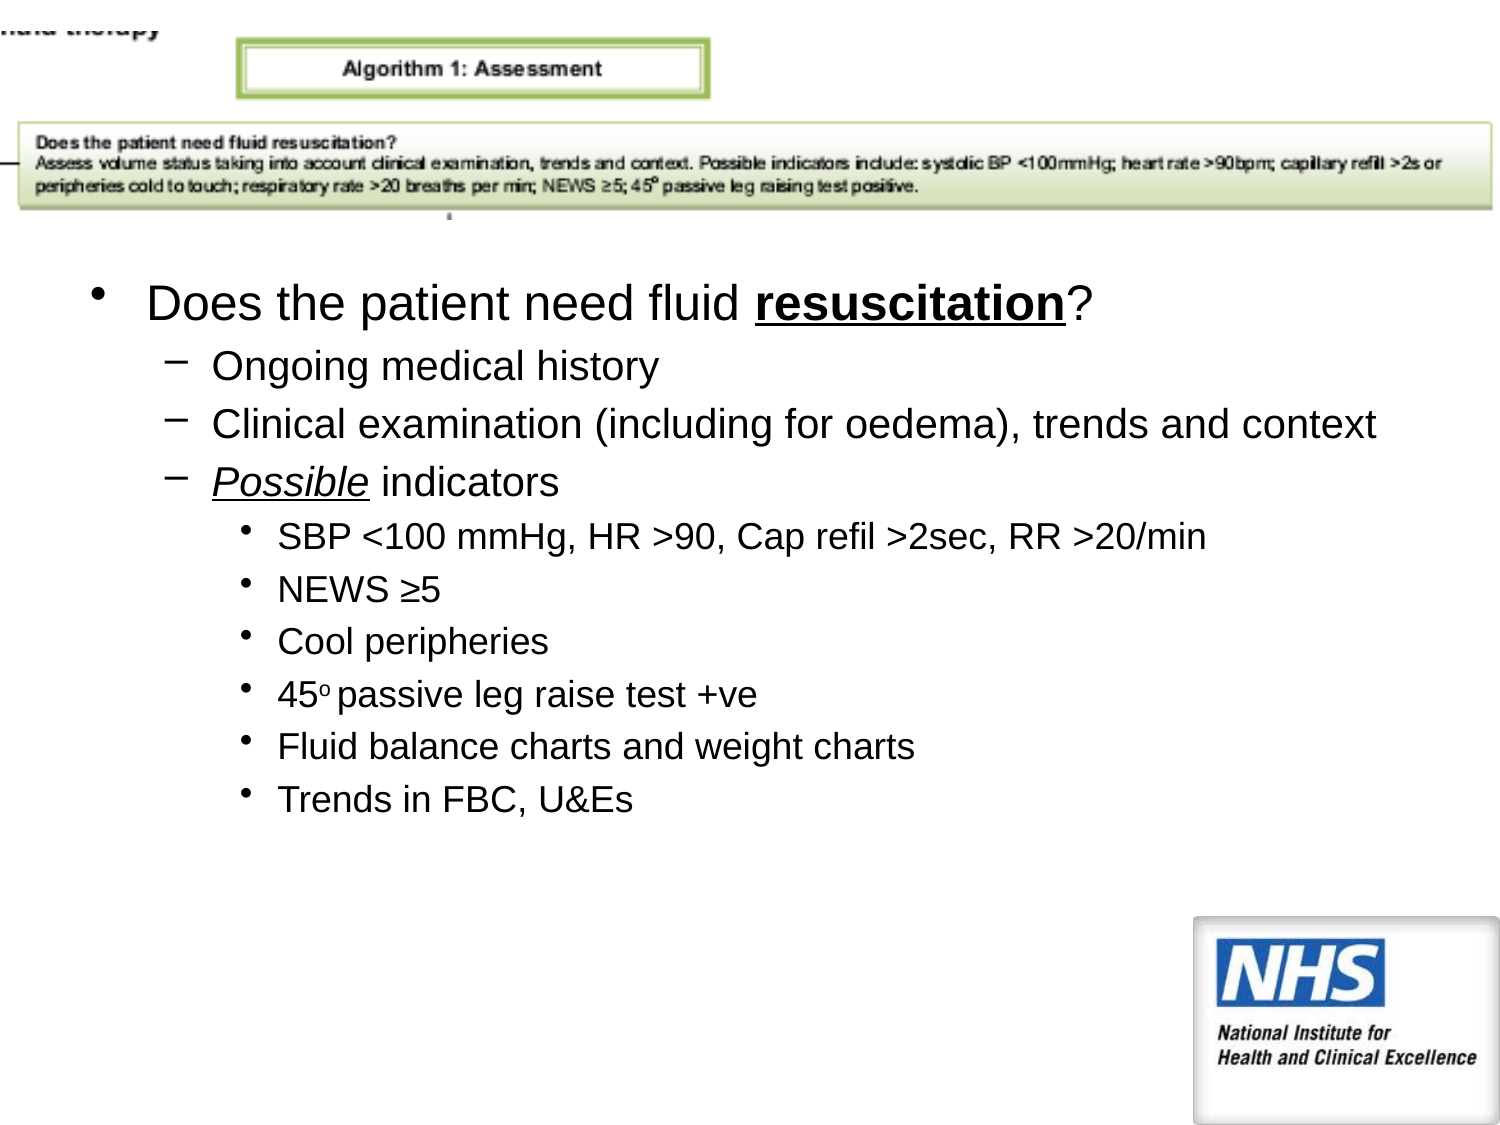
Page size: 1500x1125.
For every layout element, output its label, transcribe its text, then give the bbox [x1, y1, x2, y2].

list Does the patient need fluid resuscitation? Ongoing medical history Clinical examination (including for oedema), trends and context Possible indicators SBP <100 mmHg, HR >90, Cap refil >2sec, RR >20/min NEWS ≥5 Cool peripheries 45o passive leg raise test +ve Fluid balance charts and weight charts Trends in FBC, U&Es [75, 262, 1425, 1005]
picture [1193, 916, 1500, 1125]
picture [0, 30, 1500, 220]
